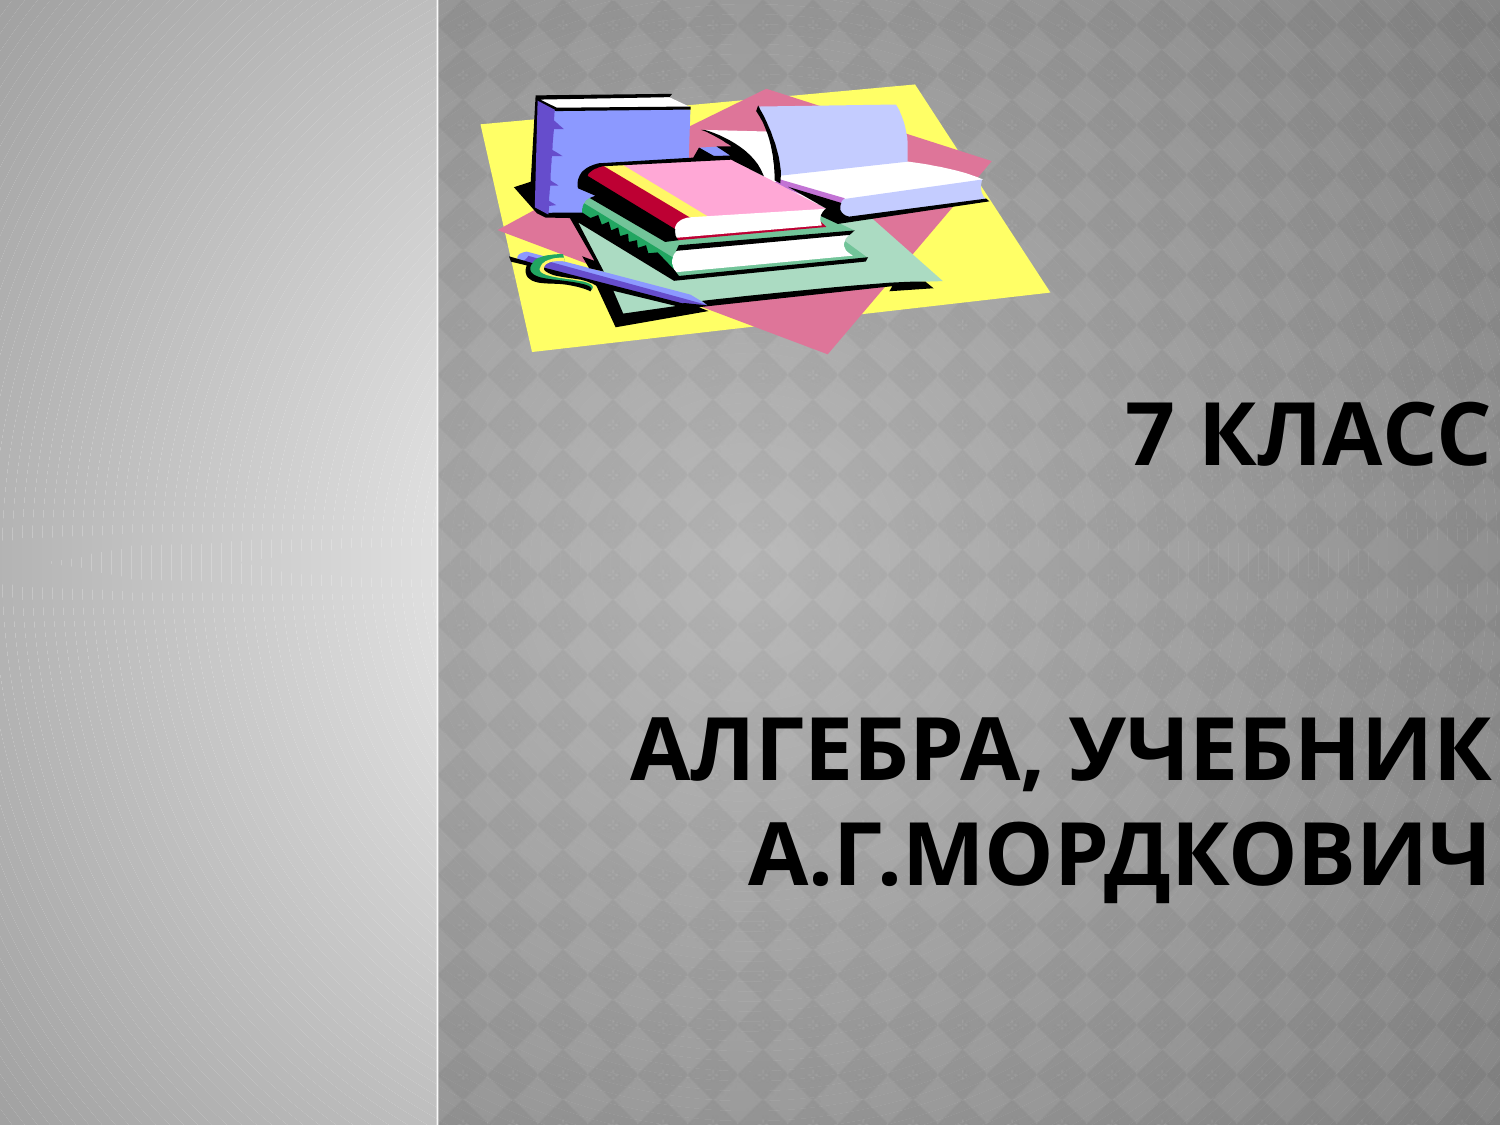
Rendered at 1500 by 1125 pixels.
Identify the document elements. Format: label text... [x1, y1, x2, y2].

picture [479, 81, 1056, 358]
title 7 класс Алгебра, учебник А.Г.Мордкович [346, 585, 1500, 1008]
